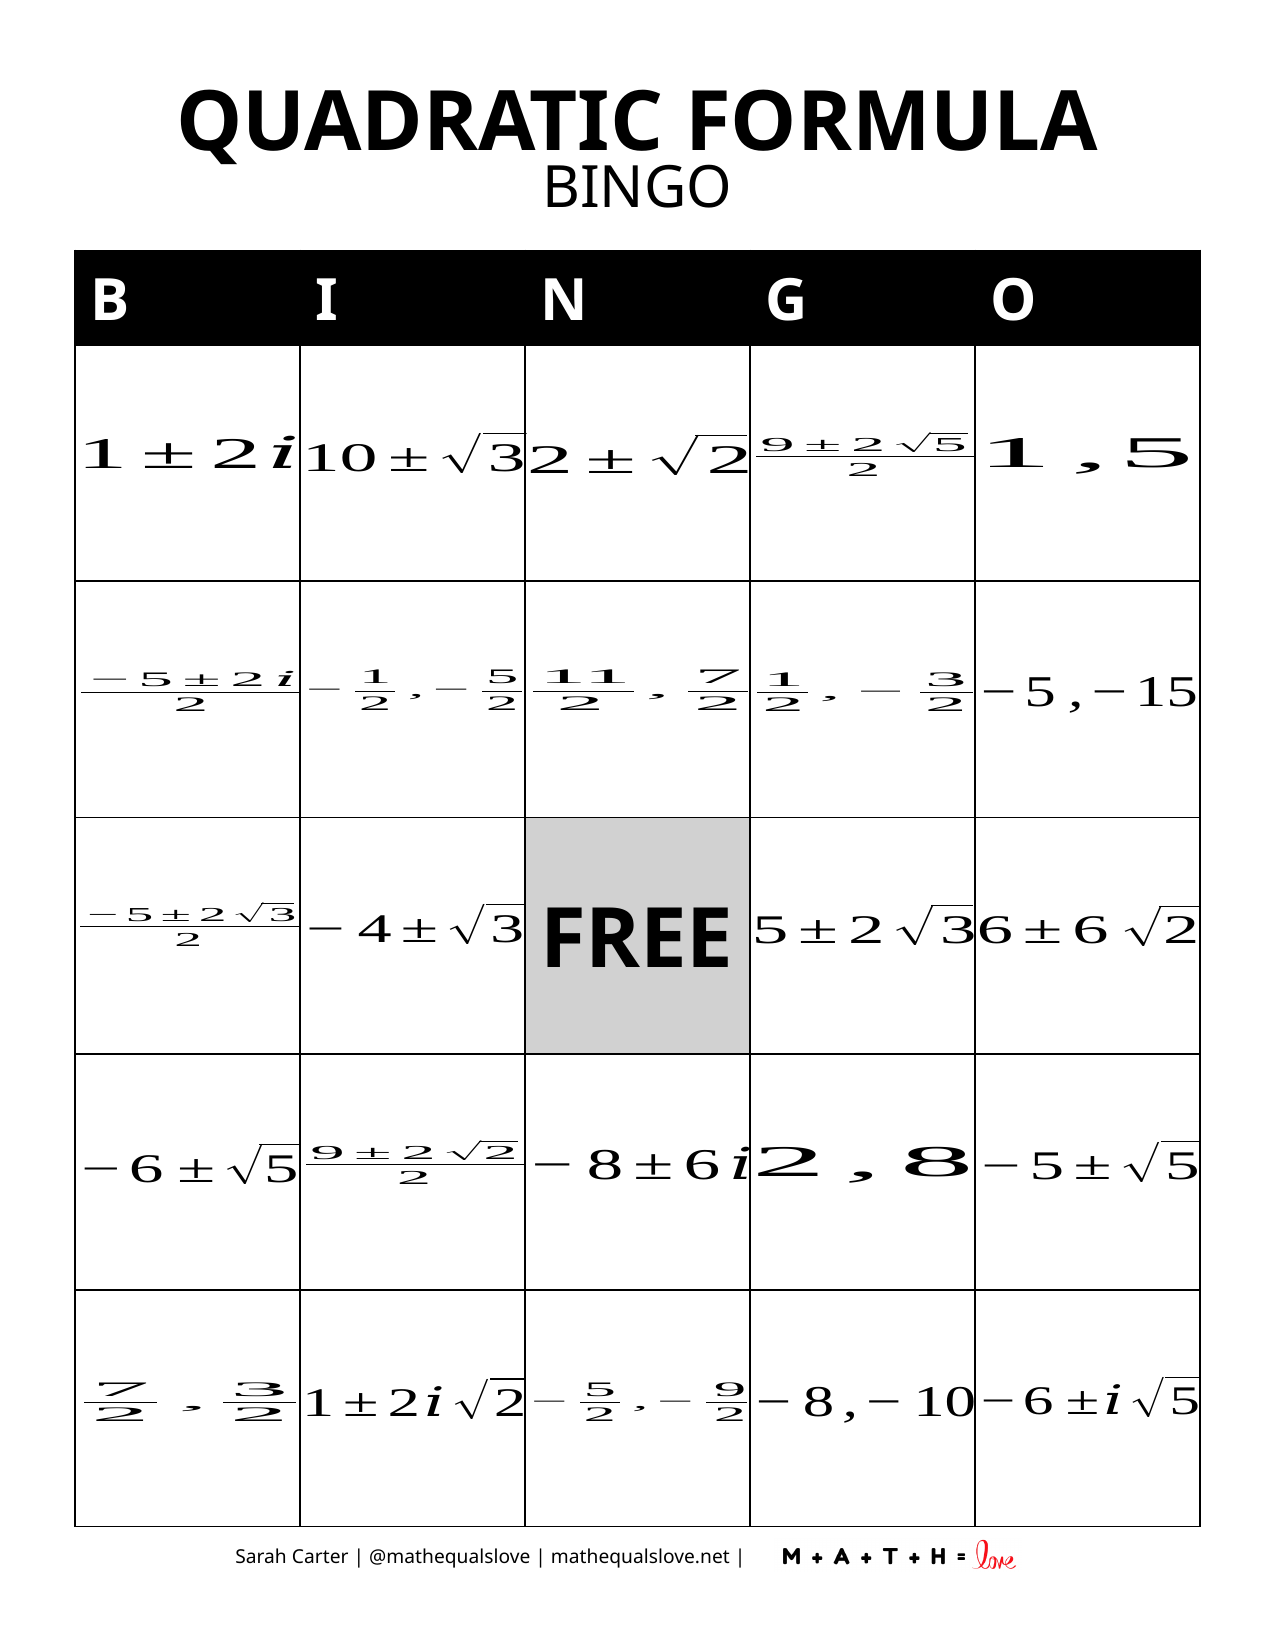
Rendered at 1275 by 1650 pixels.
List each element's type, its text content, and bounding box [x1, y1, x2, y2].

table_cell [301, 582, 524, 817]
table_cell [76, 346, 299, 580]
table_cell [301, 1055, 524, 1289]
table_header N [526, 251, 749, 344]
table_cell [76, 818, 299, 1053]
table_cell [301, 1291, 524, 1526]
table_cell [751, 818, 974, 1053]
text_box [220, 1535, 1055, 1576]
table_cell [76, 1291, 299, 1526]
table_header I [301, 251, 524, 344]
table_cell [526, 346, 749, 580]
table_cell [976, 346, 1199, 580]
table_cell [76, 1055, 299, 1289]
table_header G [751, 251, 974, 344]
table_cell [976, 1291, 1199, 1526]
text_box QUADRATIC FORMULA [74, 59, 1200, 175]
table_cell FREE [526, 818, 749, 1053]
table_cell [751, 1291, 974, 1526]
table_cell [976, 1055, 1199, 1289]
table_cell [751, 346, 974, 580]
table_cell [301, 818, 524, 1053]
table_cell [976, 582, 1199, 817]
table_header O [976, 251, 1199, 344]
table_cell [751, 582, 974, 817]
table_cell [976, 818, 1199, 1053]
table_header B [76, 251, 299, 344]
table_cell [751, 1055, 974, 1289]
table_cell [526, 582, 749, 817]
table_cell [526, 1055, 749, 1289]
table_cell [76, 582, 299, 817]
table_cell [301, 346, 524, 580]
table_cell [526, 1291, 749, 1526]
text_box BINGO [74, 175, 1200, 226]
